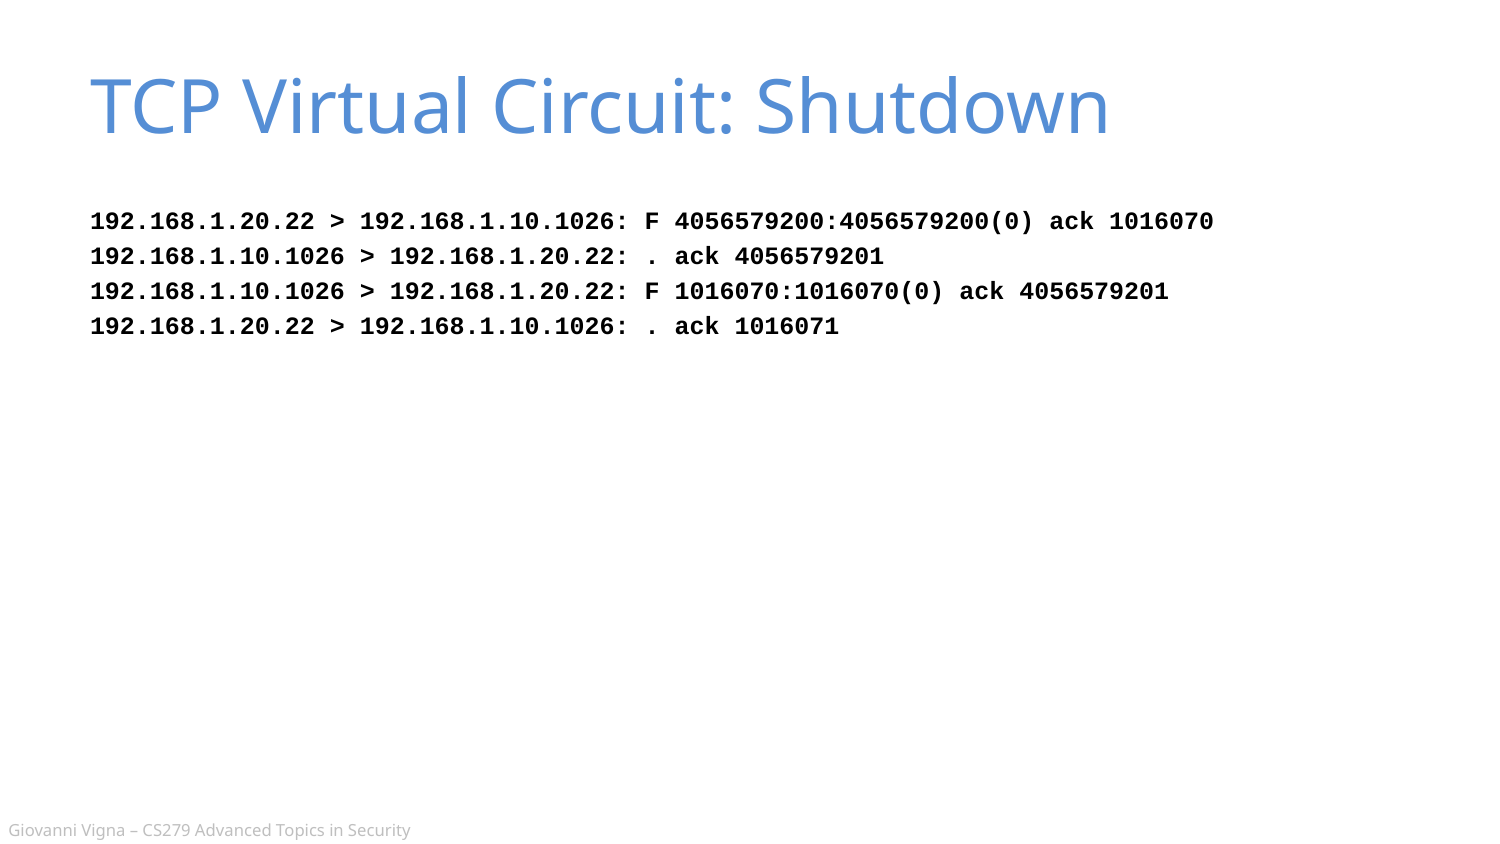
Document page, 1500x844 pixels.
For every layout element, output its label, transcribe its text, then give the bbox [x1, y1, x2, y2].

list 192.168.1.20.22 > 192.168.1.10.1026: F 4056579200:4056579200(0) ack 1016070 192.168.1.10.1026 > 192.168.1.20.22: . ack 4056579201 192.168.1.10.1026 > 192.168.1.20.22: F 1016070:1016070(0) ack 4056579201 192.168.1.20.22 > 192.168.1.10.1026: . ack 1016071 [75, 196, 1425, 813]
title TCP Virtual Circuit: Shutdown [75, 33, 1425, 175]
